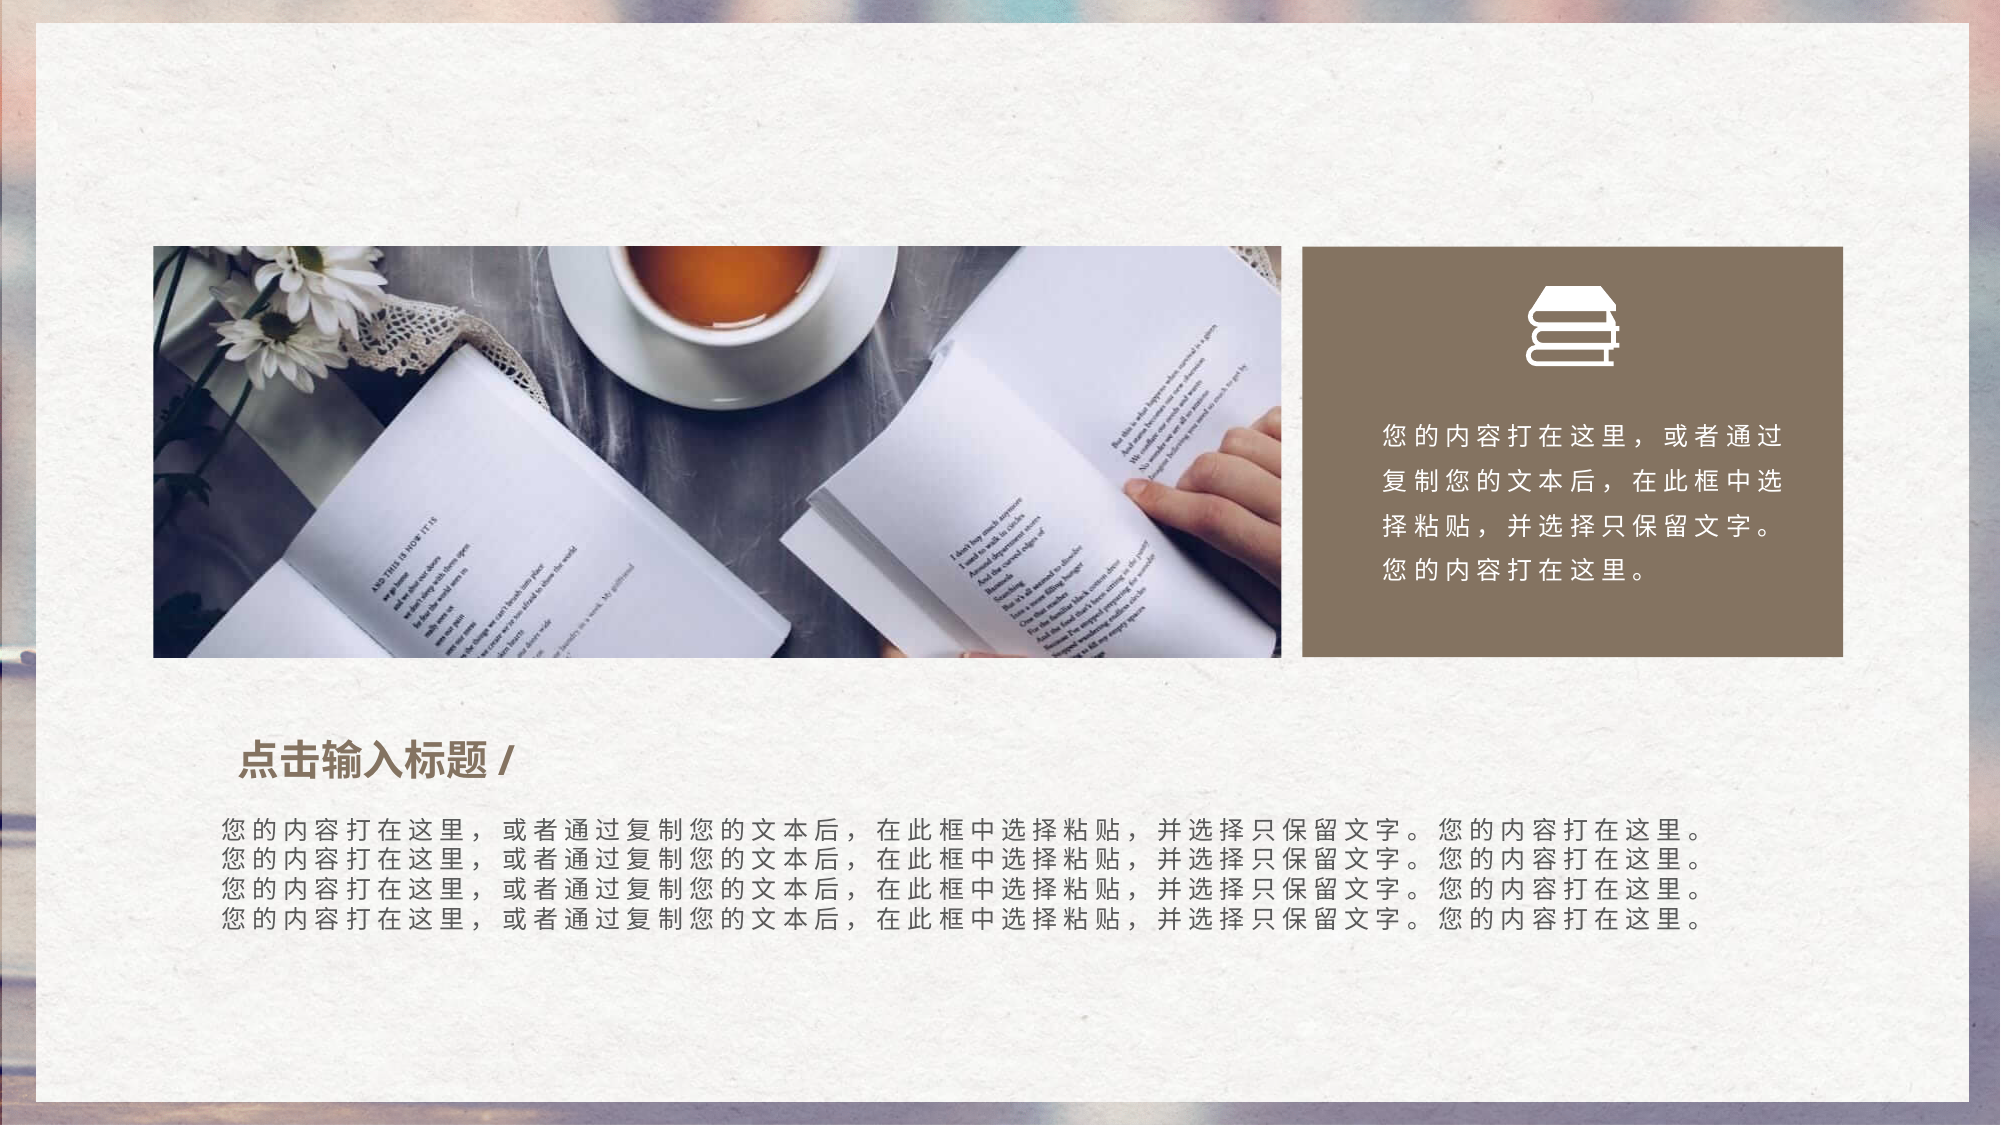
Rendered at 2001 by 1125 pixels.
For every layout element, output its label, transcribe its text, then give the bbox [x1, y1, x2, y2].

picture [0, 0, 2000, 1125]
text_box 您的内容打在这里，或者通过复制您的文本后，在此框中选择粘贴，并选择只保留文字。您的内容打在这里。 您的内容打在这里，或者通过复制您的文本后，在此框中选择粘贴，并选择只保留文字。您的内容打在这里。 您的内容打在这里，或者通过复制您的文本后，在此框中选择粘贴，并选择只保留文字。您的内容打在这里。 您的内容打在这里，或者通过复制您的文本后，在此框中选择粘贴，并选择只保留文字。您的内容打在这里。 [206, 791, 1913, 1002]
text_box [1301, 246, 1844, 658]
text_box 点击输入标题/ [222, 726, 531, 791]
text_box 您的内容打在这里，或者通过复制您的文本后，在此框中选择粘贴，并选择只保留文字。您的内容打在这里。 [1368, 398, 1806, 623]
text_box [1525, 286, 1620, 367]
